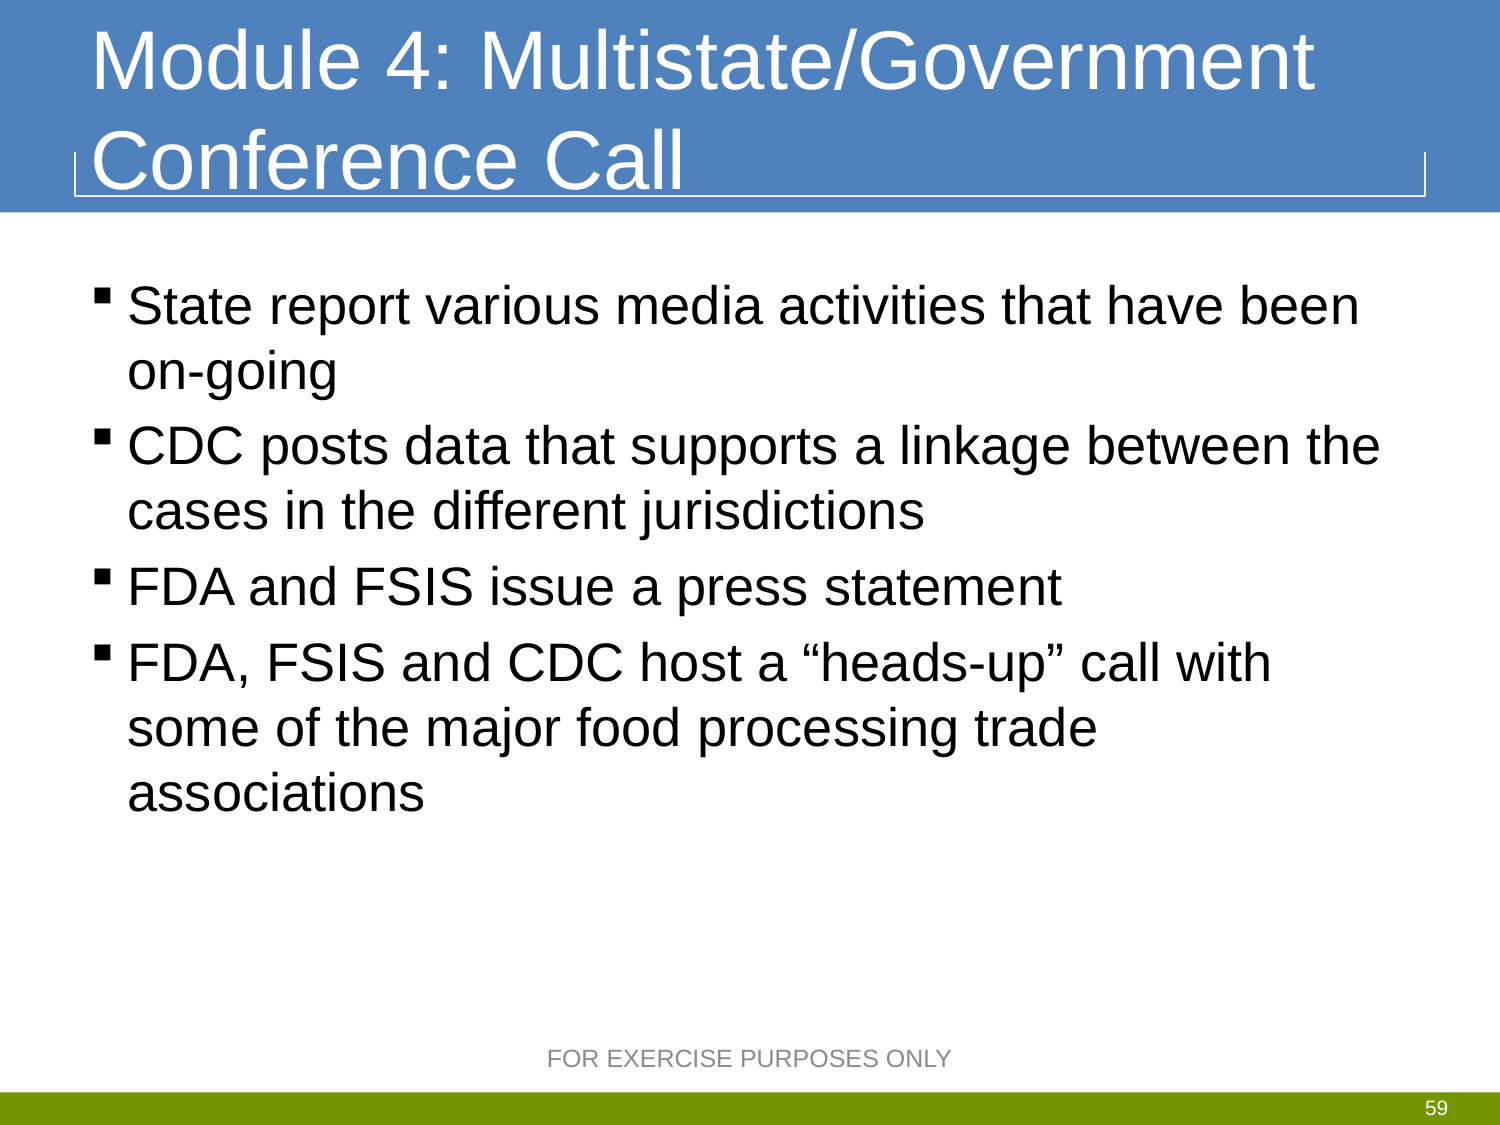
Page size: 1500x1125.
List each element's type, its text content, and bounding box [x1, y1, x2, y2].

list State report various media activities that have been on-going CDC posts data that supports a linkage between the cases in the different jurisdictions FDA and FSIS issue a press statement FDA, FSIS and CDC host a “heads-up” call with some of the major food processing trade associations [74, 262, 1426, 1006]
footer FOR EXERCISE PURPOSES ONLY [512, 1042, 988, 1103]
title Module 4: Multistate/Government Conference Call [74, 12, 1426, 201]
